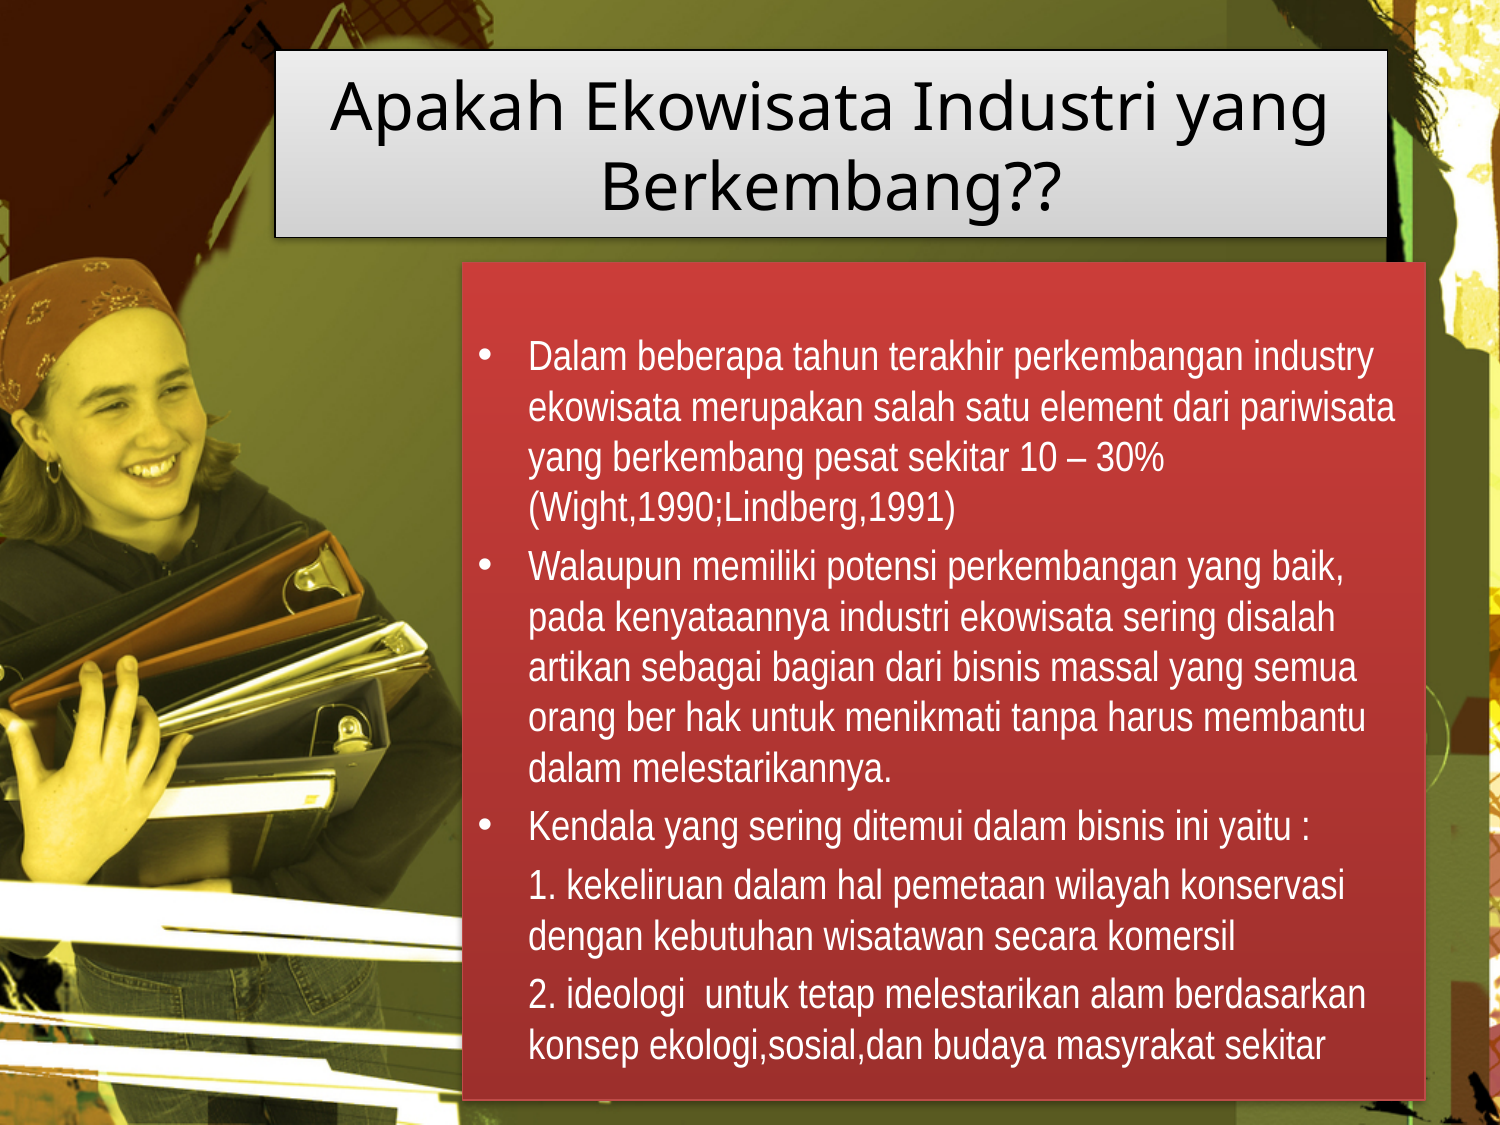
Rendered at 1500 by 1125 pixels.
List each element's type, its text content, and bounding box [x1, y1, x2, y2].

title Apakah Ekowisata Industri yang Berkembang?? [274, 49, 1388, 238]
picture [0, 0, 1500, 1125]
list Dalam beberapa tahun terakhir perkembangan industry ekowisata merupakan salah satu element dari pariwisata yang berkembang pesat sekitar 10 – 30% (Wight,1990;Lindberg,1991) Walaupun memiliki potensi perkembangan yang baik, pada kenyataannya industri ekowisata sering disalah artikan sebagai bagian dari bisnis massal yang semua orang ber hak untuk menikmati tanpa harus membantu dalam melestarikannya. Kendala yang sering ditemui dalam bisnis ini yaitu : 1. kekeliruan dalam hal pemetaan wilayah konservasi dengan kebutuhan wisatawan secara komersil 2. ideologi untuk tetap melestarikan alam berdasarkan konsep ekologi,sosial,dan budaya masyrakat sekitar [462, 262, 1426, 1101]
